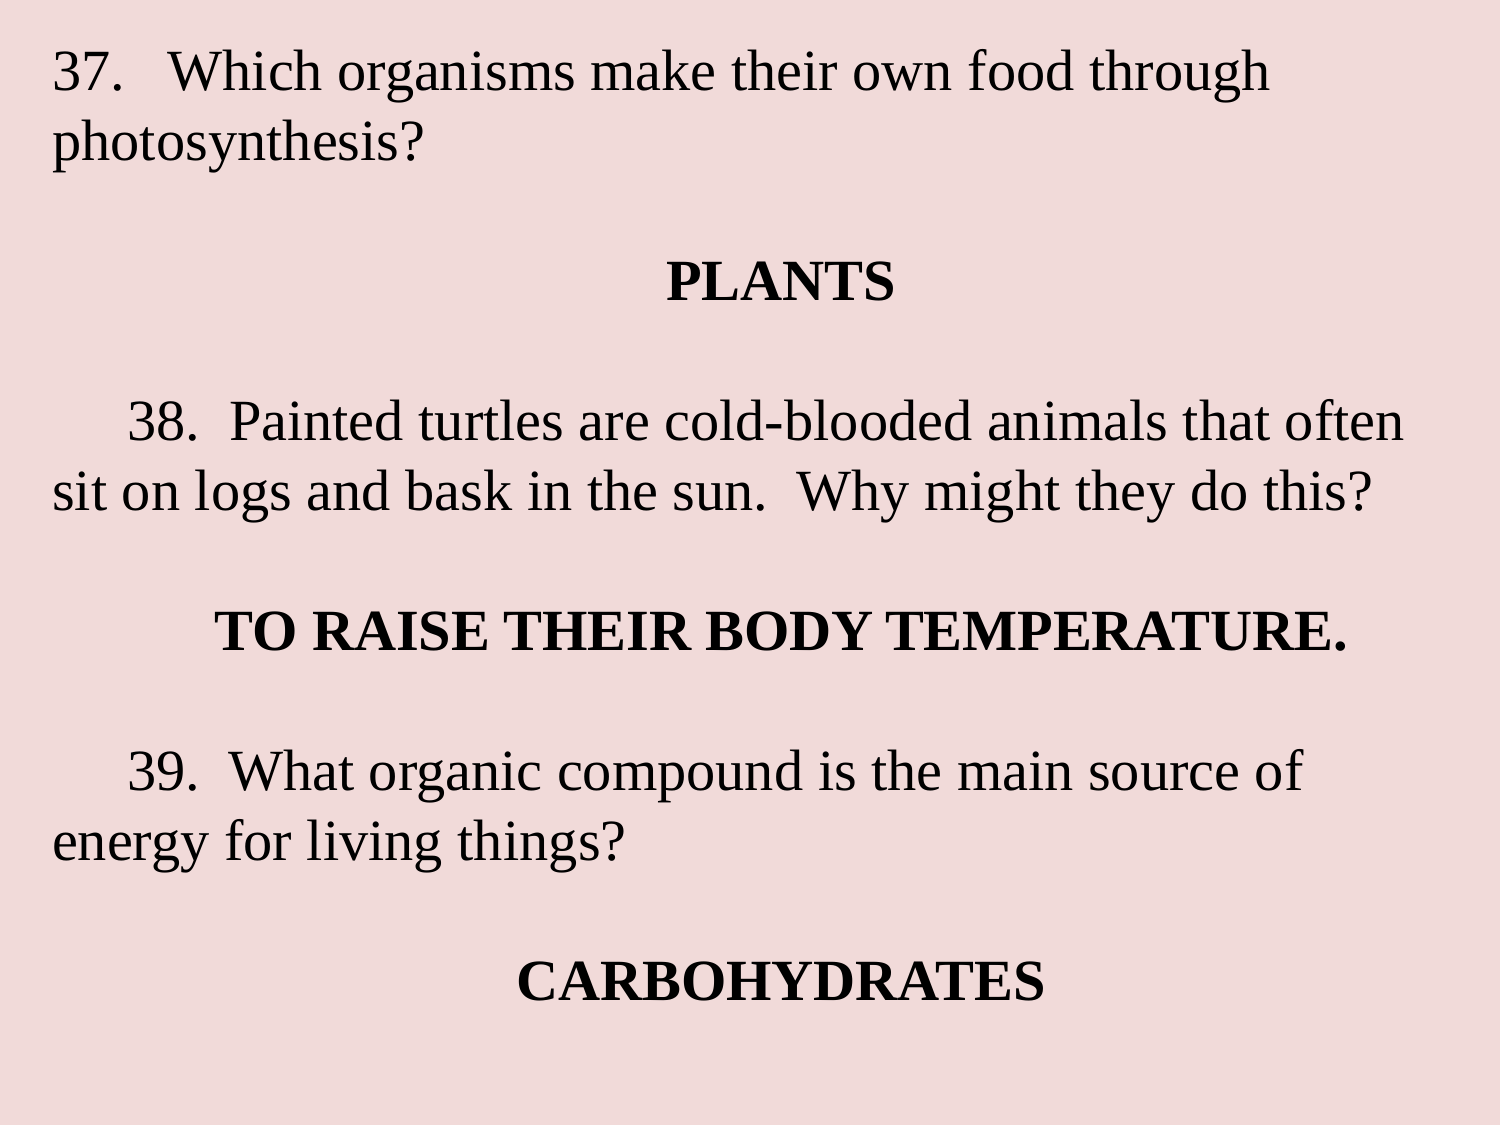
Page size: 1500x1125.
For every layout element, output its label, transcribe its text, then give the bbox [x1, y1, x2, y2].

text_box 37. Which organisms make their own food through photosynthesis? PLANTS 38. Painted turtles are cold-blooded animals that often sit on logs and bask in the sun. Why might they do this? TO RAISE THEIR BODY TEMPERATURE. 39. What organic compound is the main source of energy for living things? CARBOHYDRATES [37, 24, 1450, 1020]
